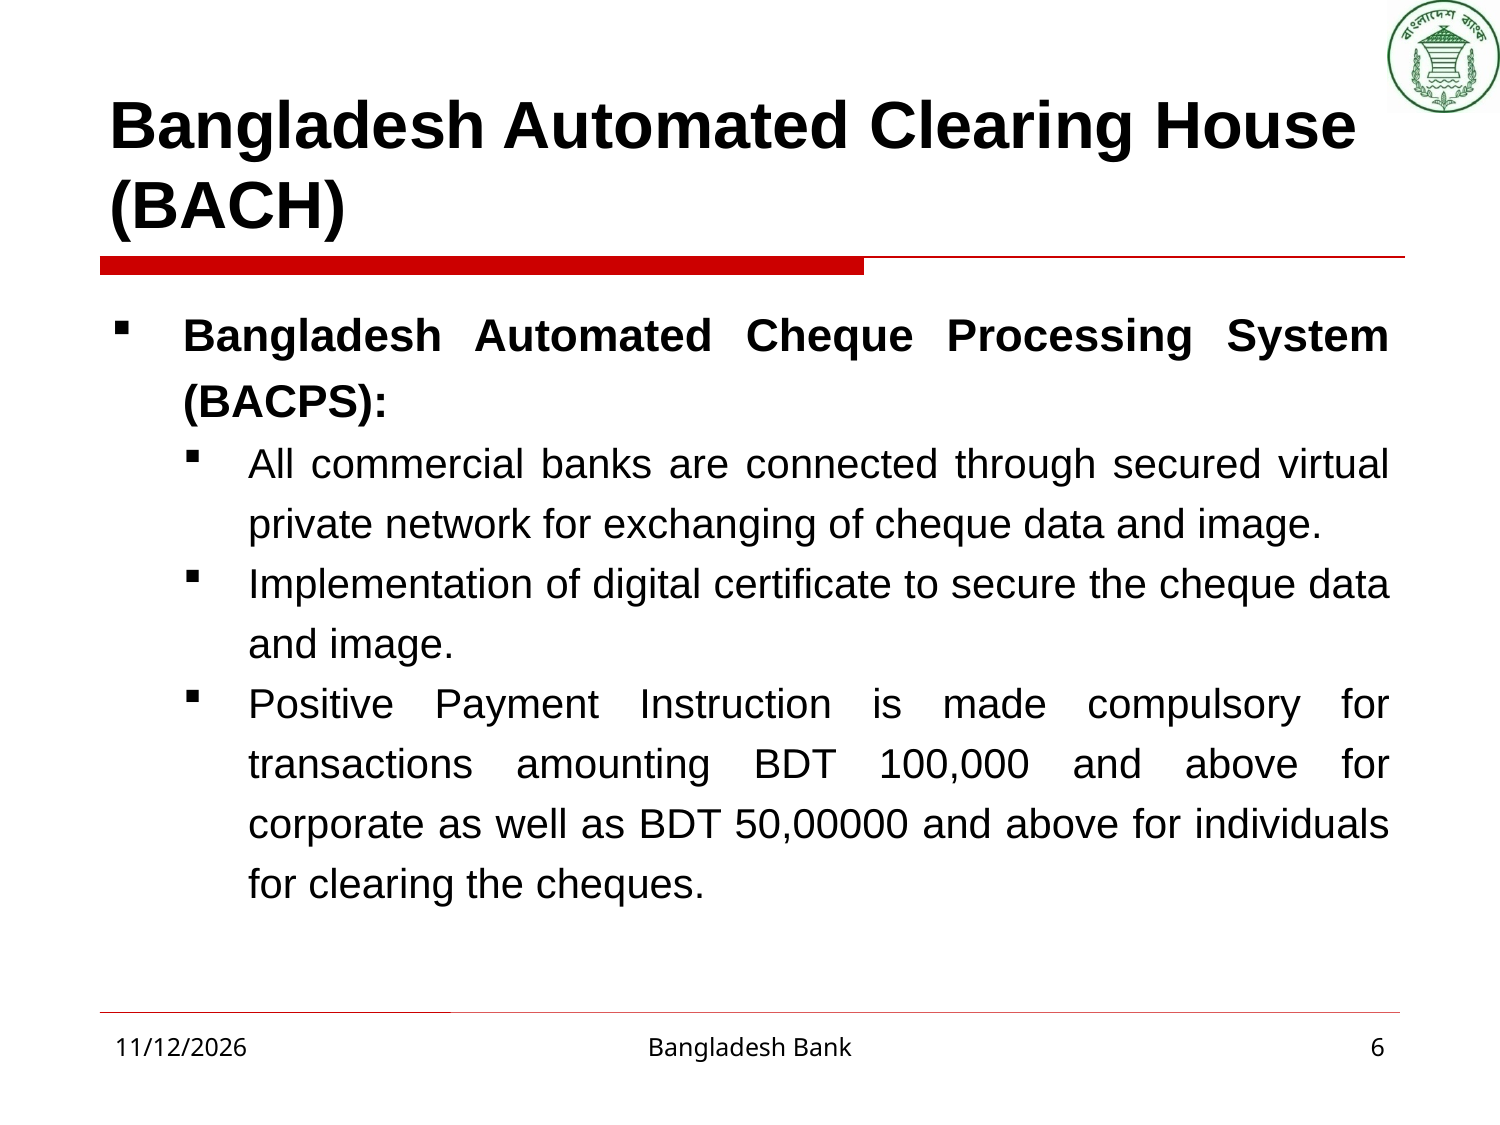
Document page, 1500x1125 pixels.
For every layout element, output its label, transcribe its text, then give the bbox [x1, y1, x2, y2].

picture [1387, 0, 1500, 113]
slide_number 6 [1074, 1024, 1401, 1103]
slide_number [99, 1024, 426, 1103]
title Bangladesh Automated Clearing House (BACH) [93, 49, 1407, 250]
footer Bangladesh Bank [512, 1024, 988, 1103]
list Bangladesh Automated Cheque Processing System (BACPS): All commercial banks are connected through secured virtual private network for exchanging of cheque data and image. Implementation of digital certificate to secure the cheque data and image. Positive Payment Instruction is made compulsory for transactions amounting BDT 100,000 and above for corporate as well as BDT 50,00000 and above for individuals for clearing the cheques. [92, 287, 1406, 988]
